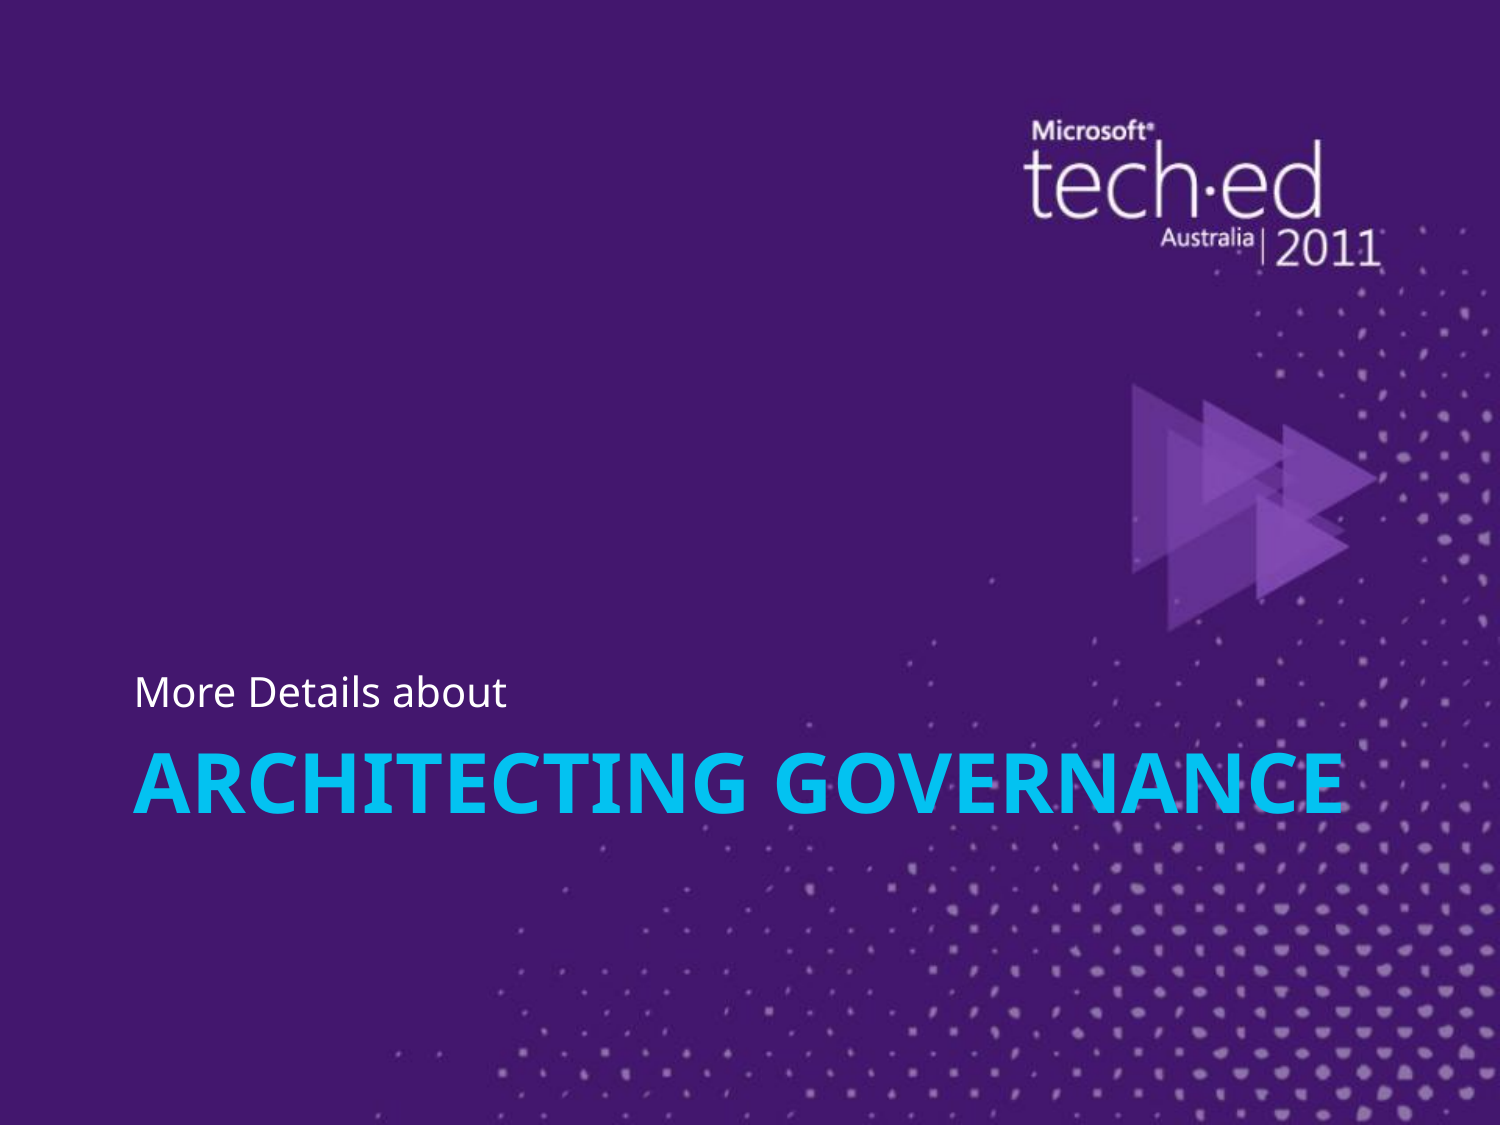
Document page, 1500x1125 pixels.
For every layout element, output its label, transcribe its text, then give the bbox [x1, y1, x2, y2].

list More Details about [118, 476, 1394, 723]
title Architecting Governance [118, 723, 1394, 947]
picture [0, 0, 1500, 1125]
